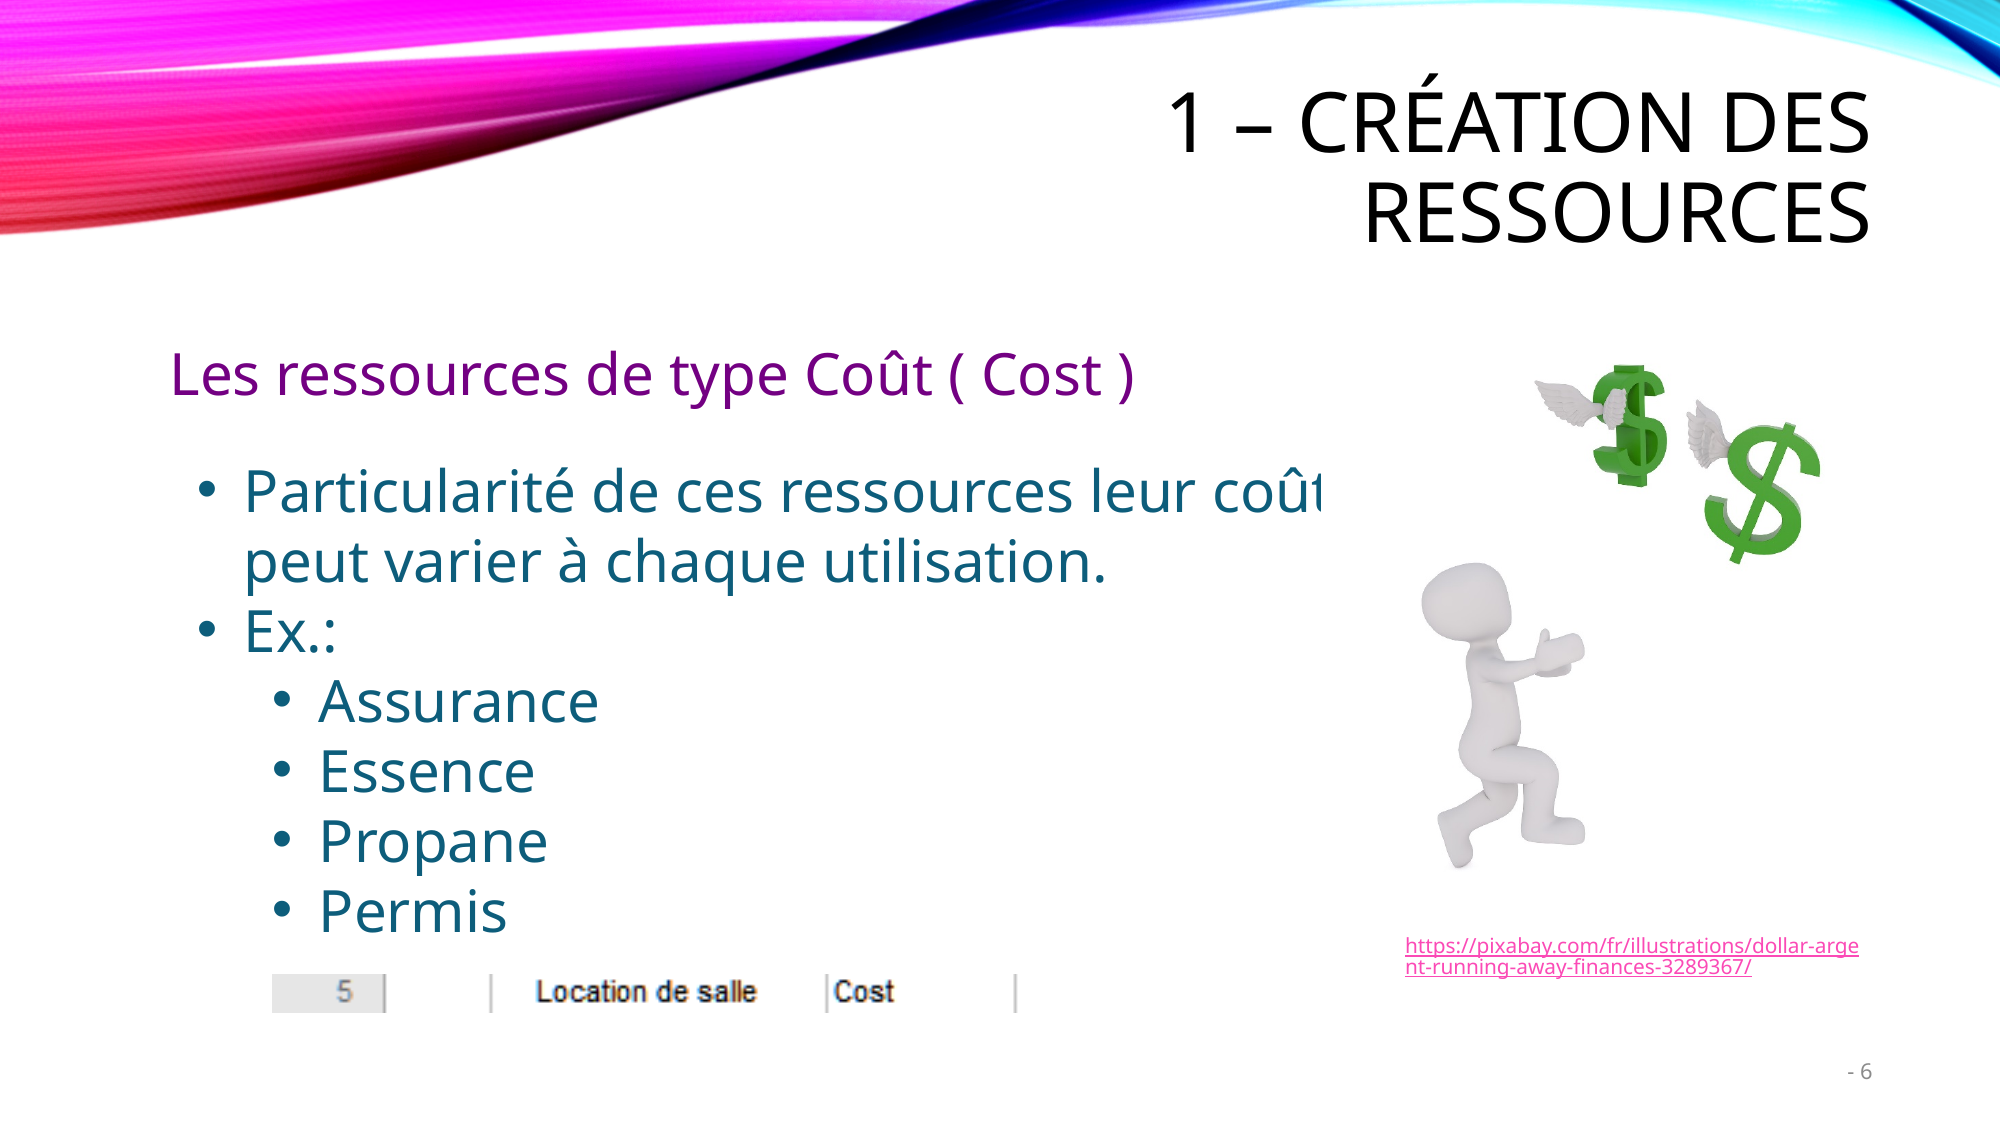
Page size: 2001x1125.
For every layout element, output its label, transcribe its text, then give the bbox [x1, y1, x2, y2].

picture [1910, 0, 2000, 45]
picture [1890, 0, 2000, 75]
picture [1321, 318, 1902, 900]
picture [0, 0, 2000, 237]
picture [271, 973, 1117, 1013]
slide_number 6 [1808, 1042, 1888, 1103]
text_box Particularité de ces ressources leur coût peut varier à chaque utilisation. Ex.: Assurance Essence Propane Permis [182, 446, 1358, 951]
text_box Les ressources de type Coût ( Cost ) [154, 259, 1841, 415]
text_box https://pixabay.com/fr/illustrations/dollar-argent-running-away-finances-3289367/ [1390, 925, 1878, 969]
title 1 – Création des ressources [638, 64, 1888, 277]
